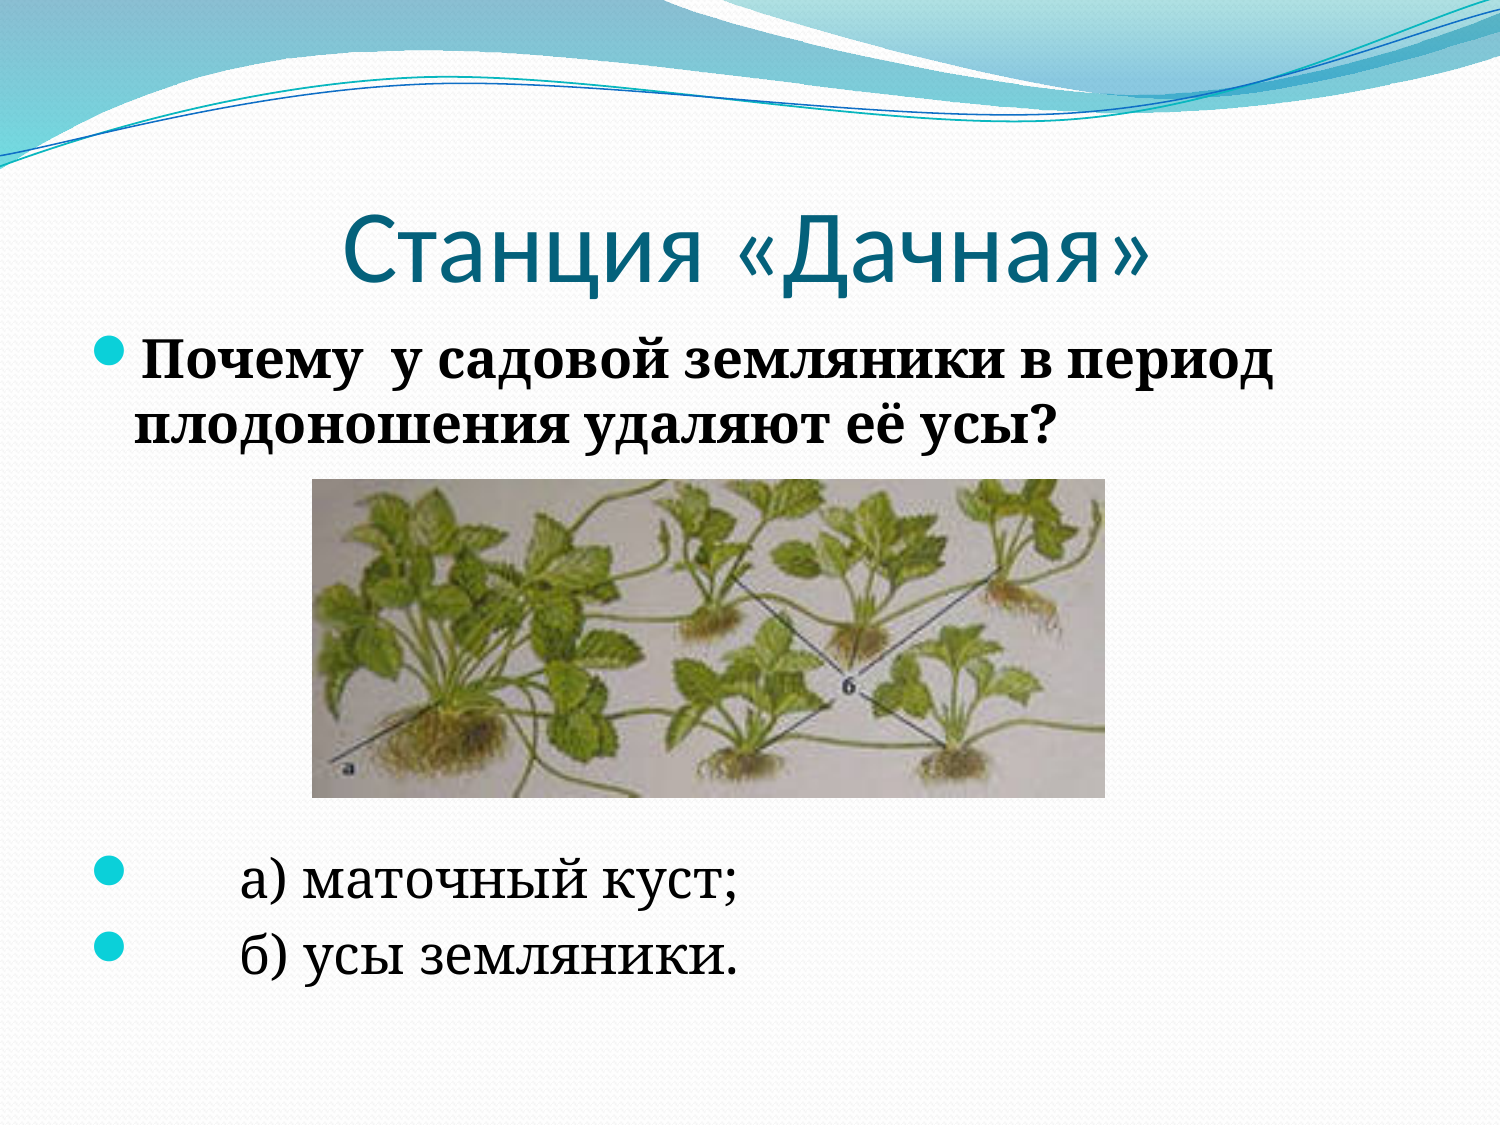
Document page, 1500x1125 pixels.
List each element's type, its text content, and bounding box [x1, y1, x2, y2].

picture [312, 479, 1105, 798]
title Станция «Дачная» [75, 115, 1425, 303]
list Почему у садовой земляники в период плодоношения удаляют её усы? а) маточный куст; б) усы земляники. [75, 317, 1425, 1038]
